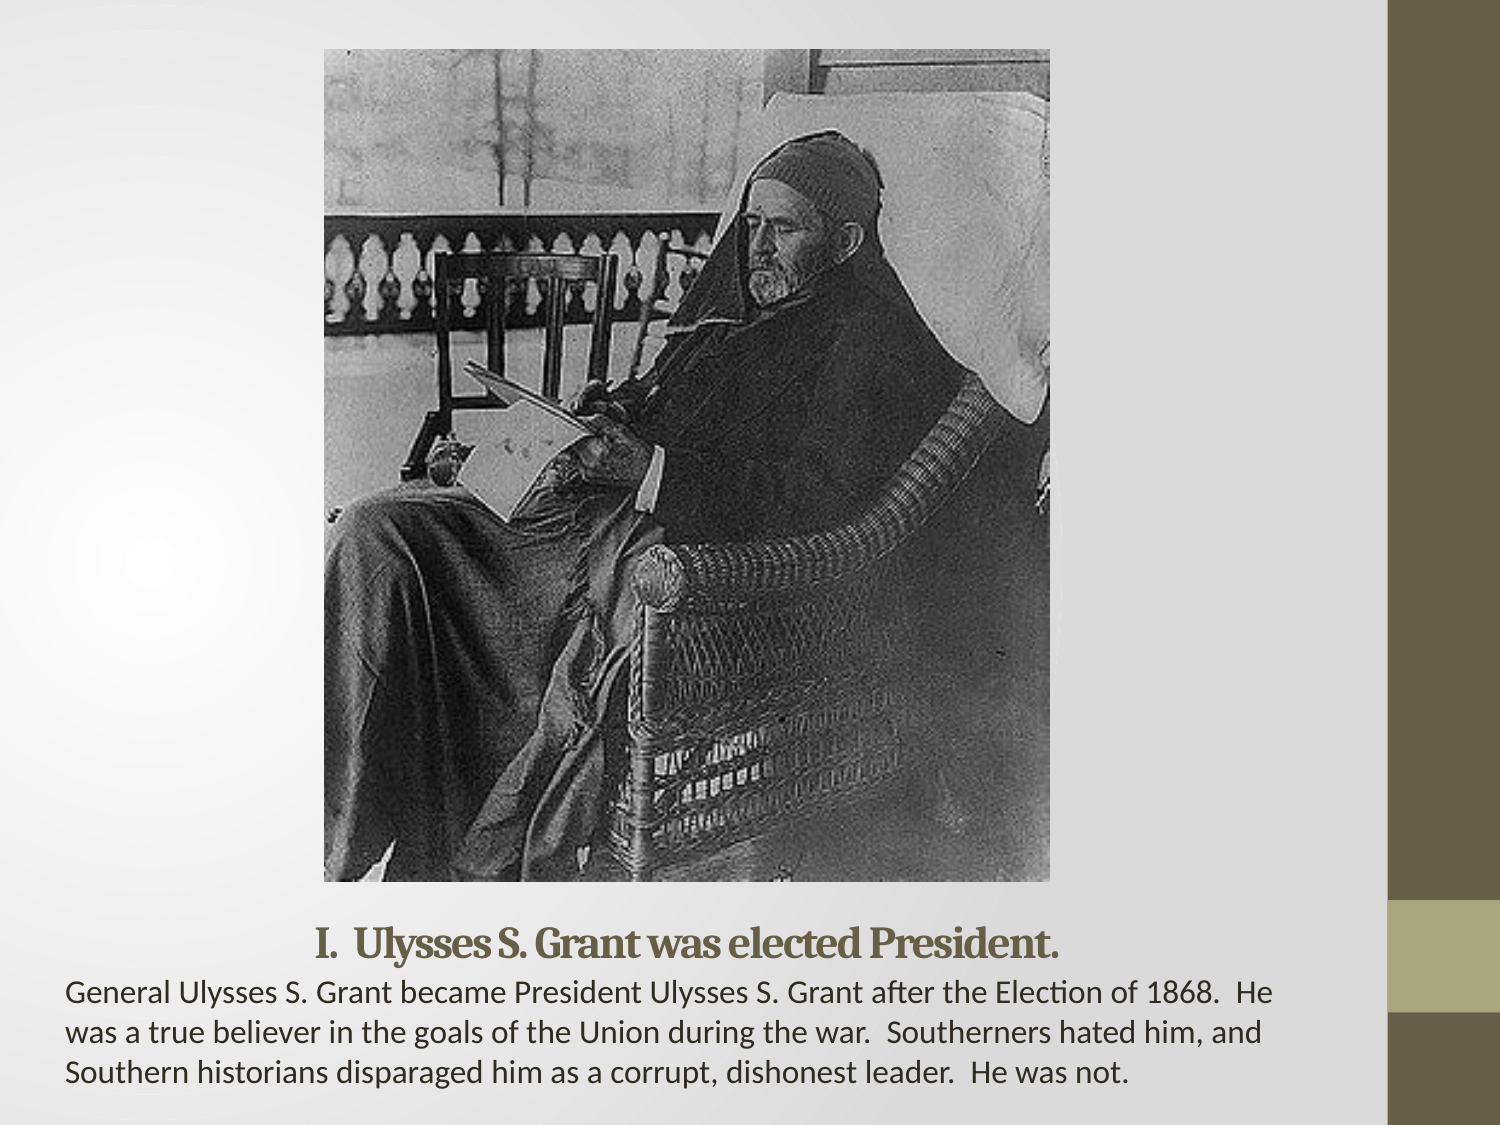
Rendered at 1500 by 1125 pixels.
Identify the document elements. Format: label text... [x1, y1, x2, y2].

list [324, 49, 1051, 882]
title I. Ulysses S. Grant was elected President. [50, 901, 1325, 962]
list General Ulysses S. Grant became President Ulysses S. Grant after the Election of 1868. He was a true believer in the goals of the Union during the war. Southerners hated him, and Southern historians disparaged him as a corrupt, dishonest leader. He was not. [50, 962, 1325, 1100]
